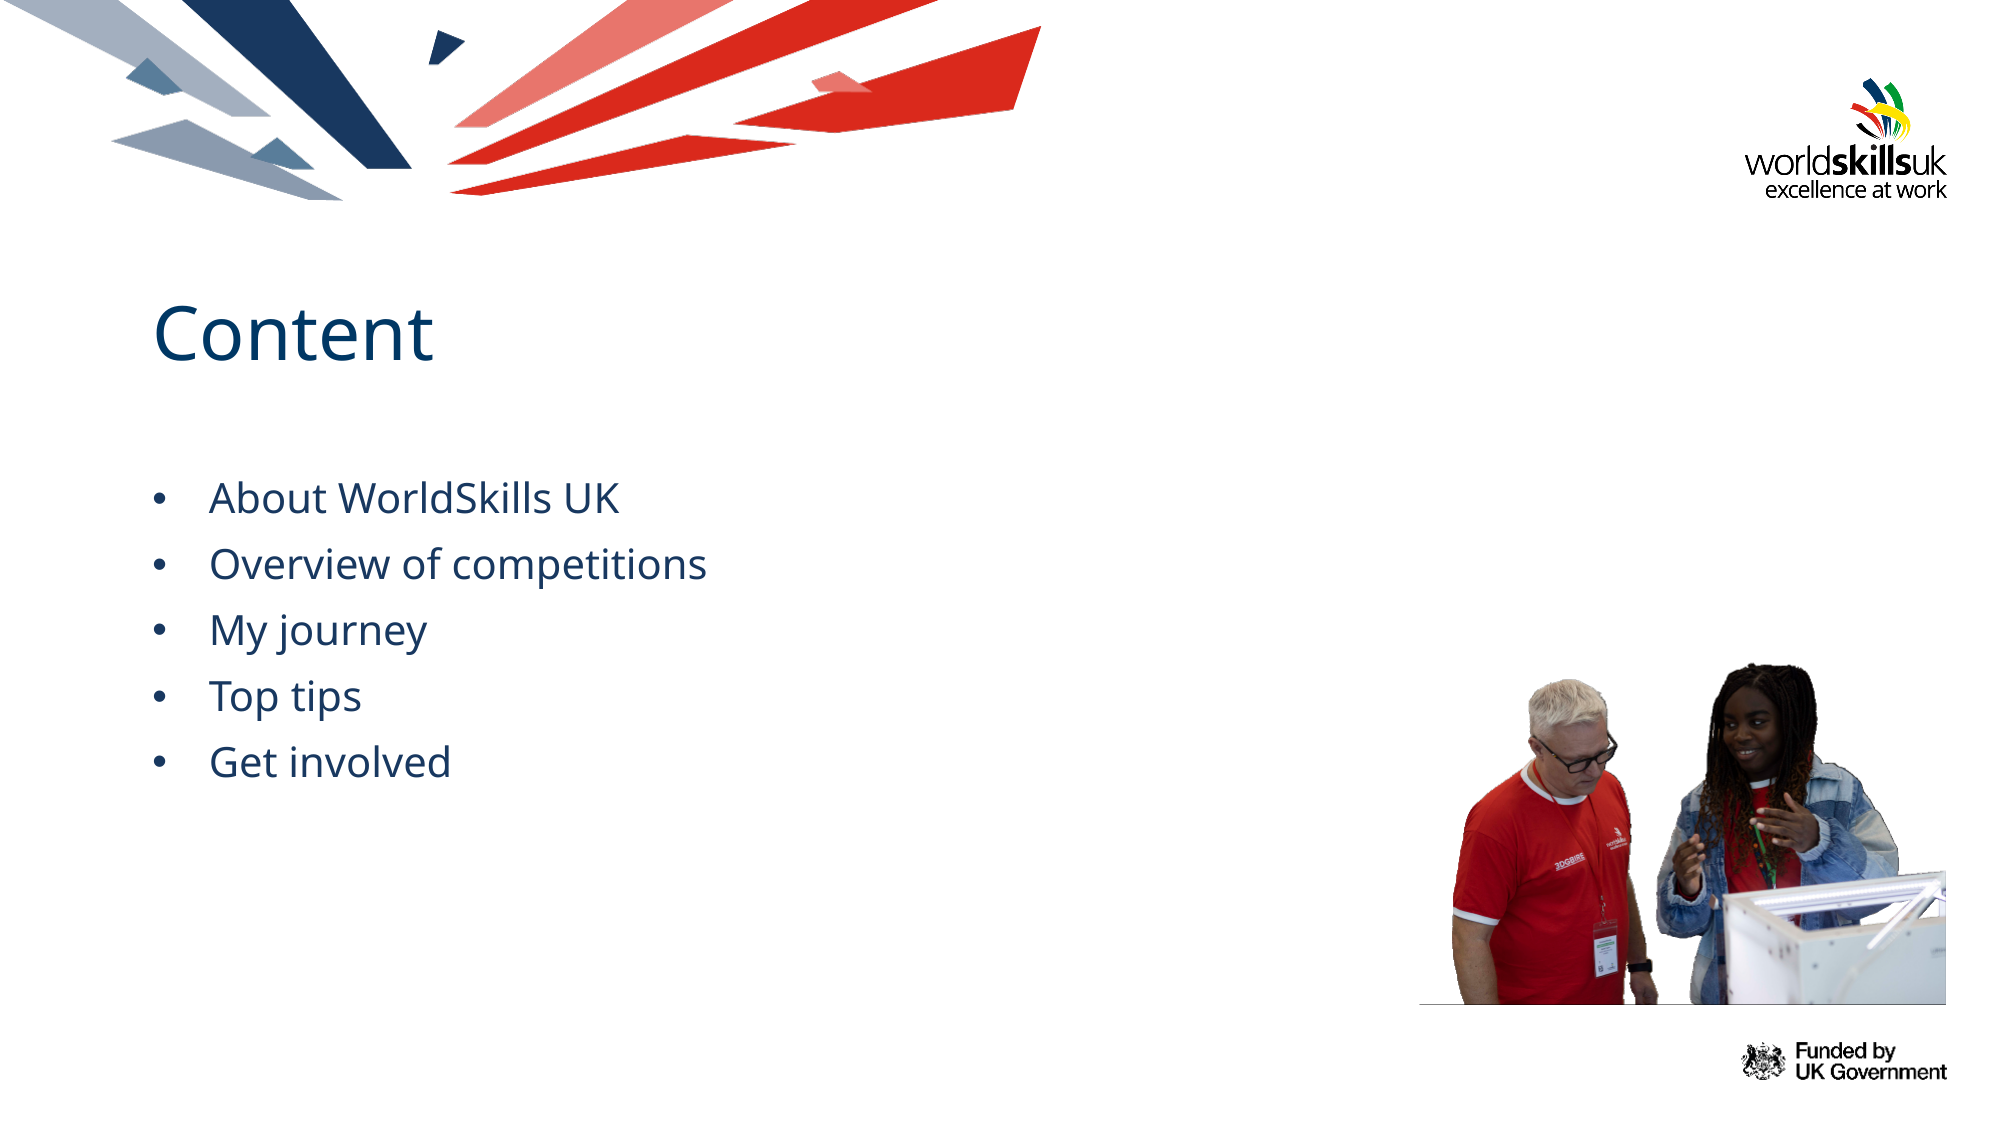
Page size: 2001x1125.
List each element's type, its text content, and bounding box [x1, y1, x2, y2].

picture [1409, 0, 2000, 1005]
subtitle About WorldSkills UK Overview of competitions My journey Top tips Get involved [137, 470, 1268, 916]
title Content [137, 248, 1409, 385]
picture [0, 0, 1057, 208]
picture [1736, 1037, 1952, 1085]
